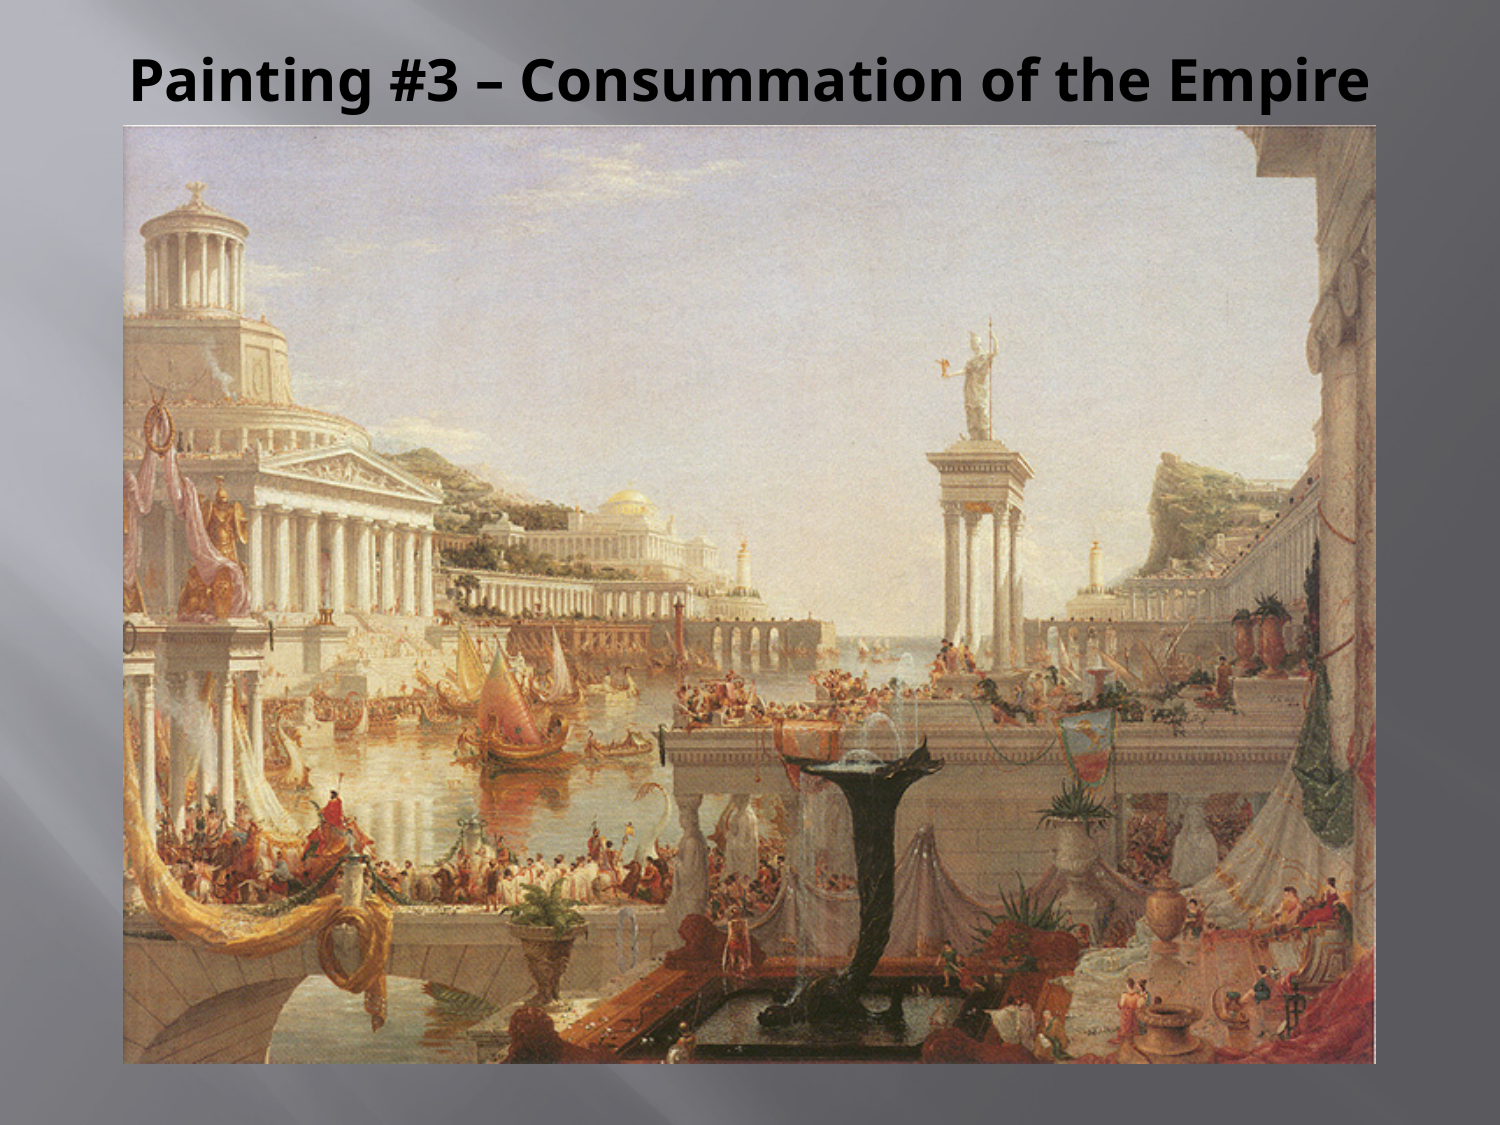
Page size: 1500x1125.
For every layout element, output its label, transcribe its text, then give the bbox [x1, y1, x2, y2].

title Painting #3 – Consummation of the Empire [75, 30, 1425, 126]
picture [123, 125, 1377, 1064]
